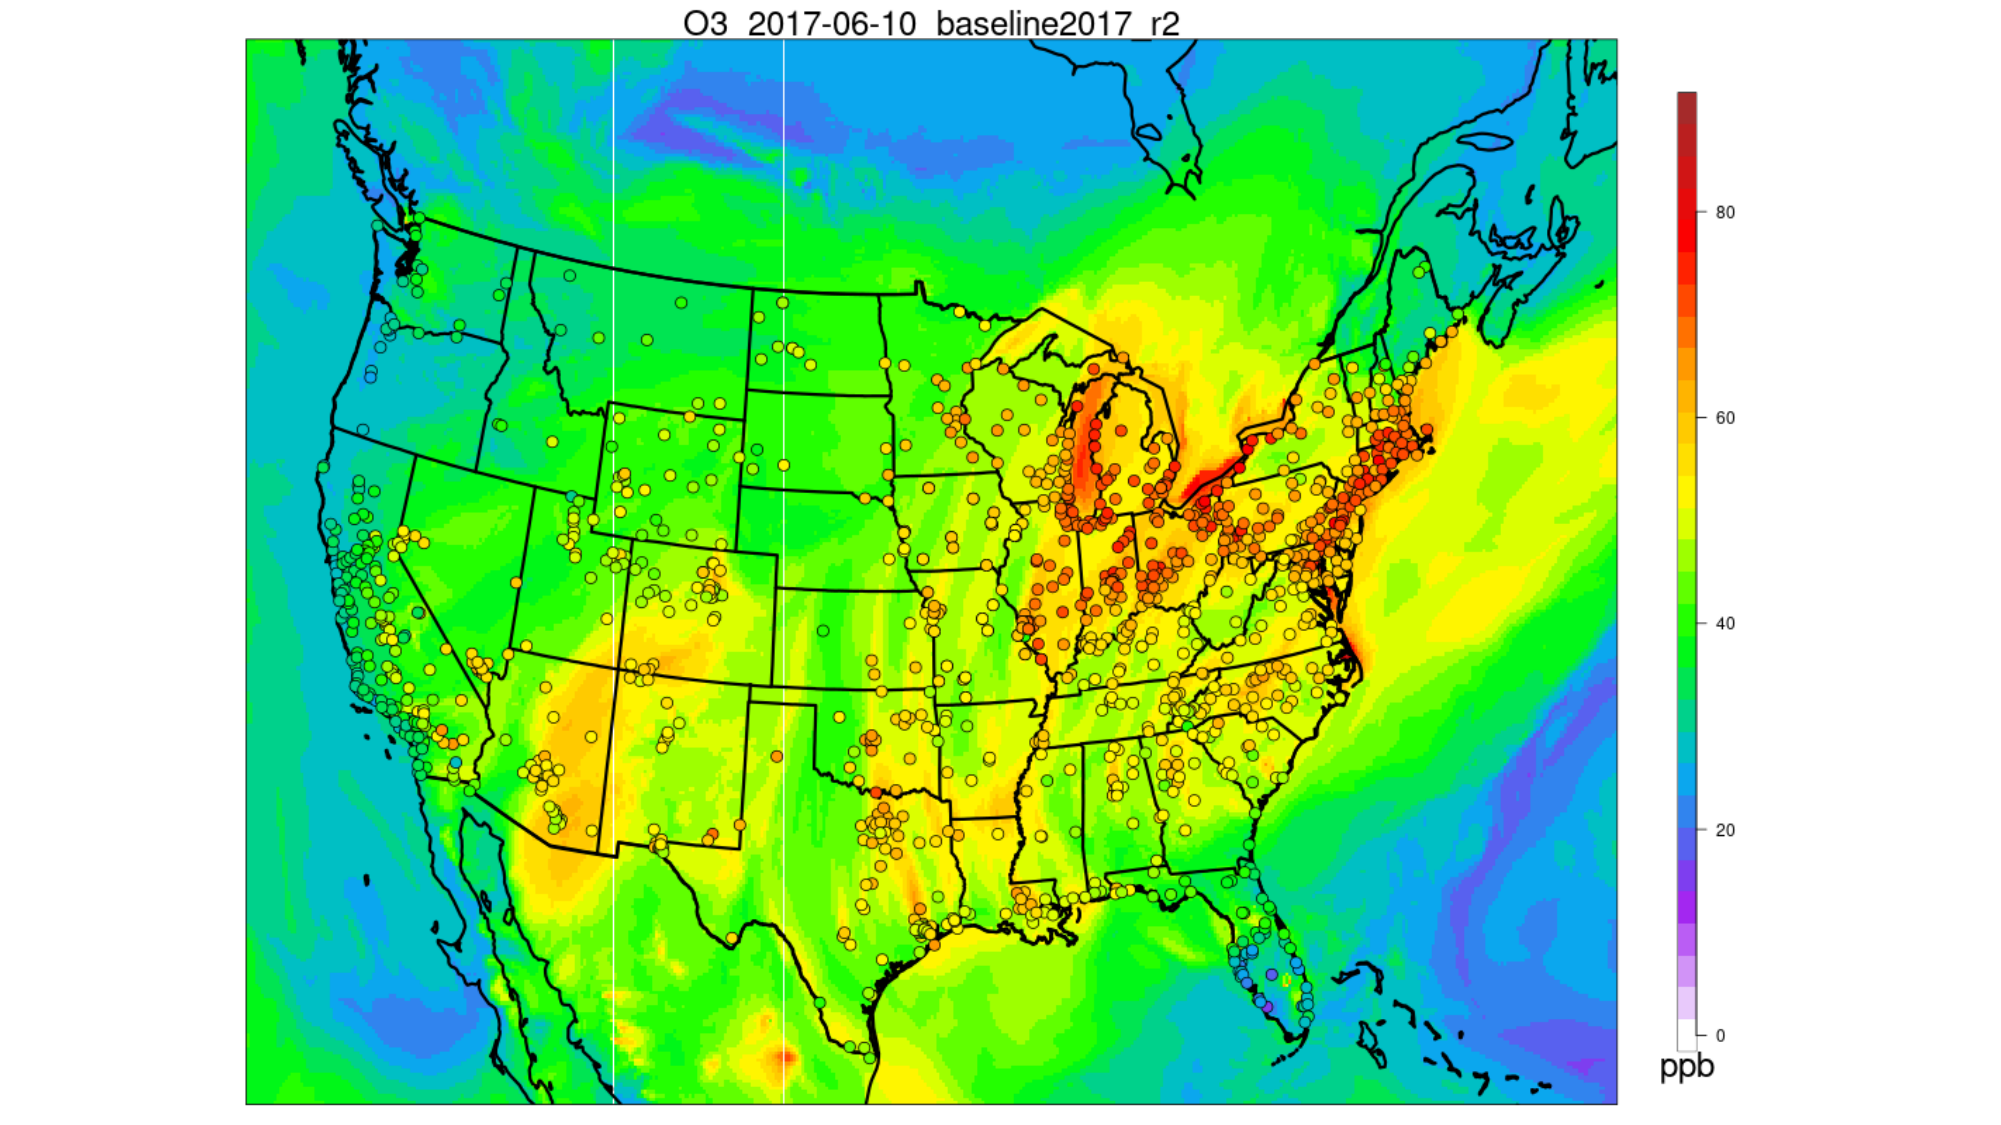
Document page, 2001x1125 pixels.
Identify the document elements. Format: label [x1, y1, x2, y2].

picture [226, 0, 1774, 1125]
